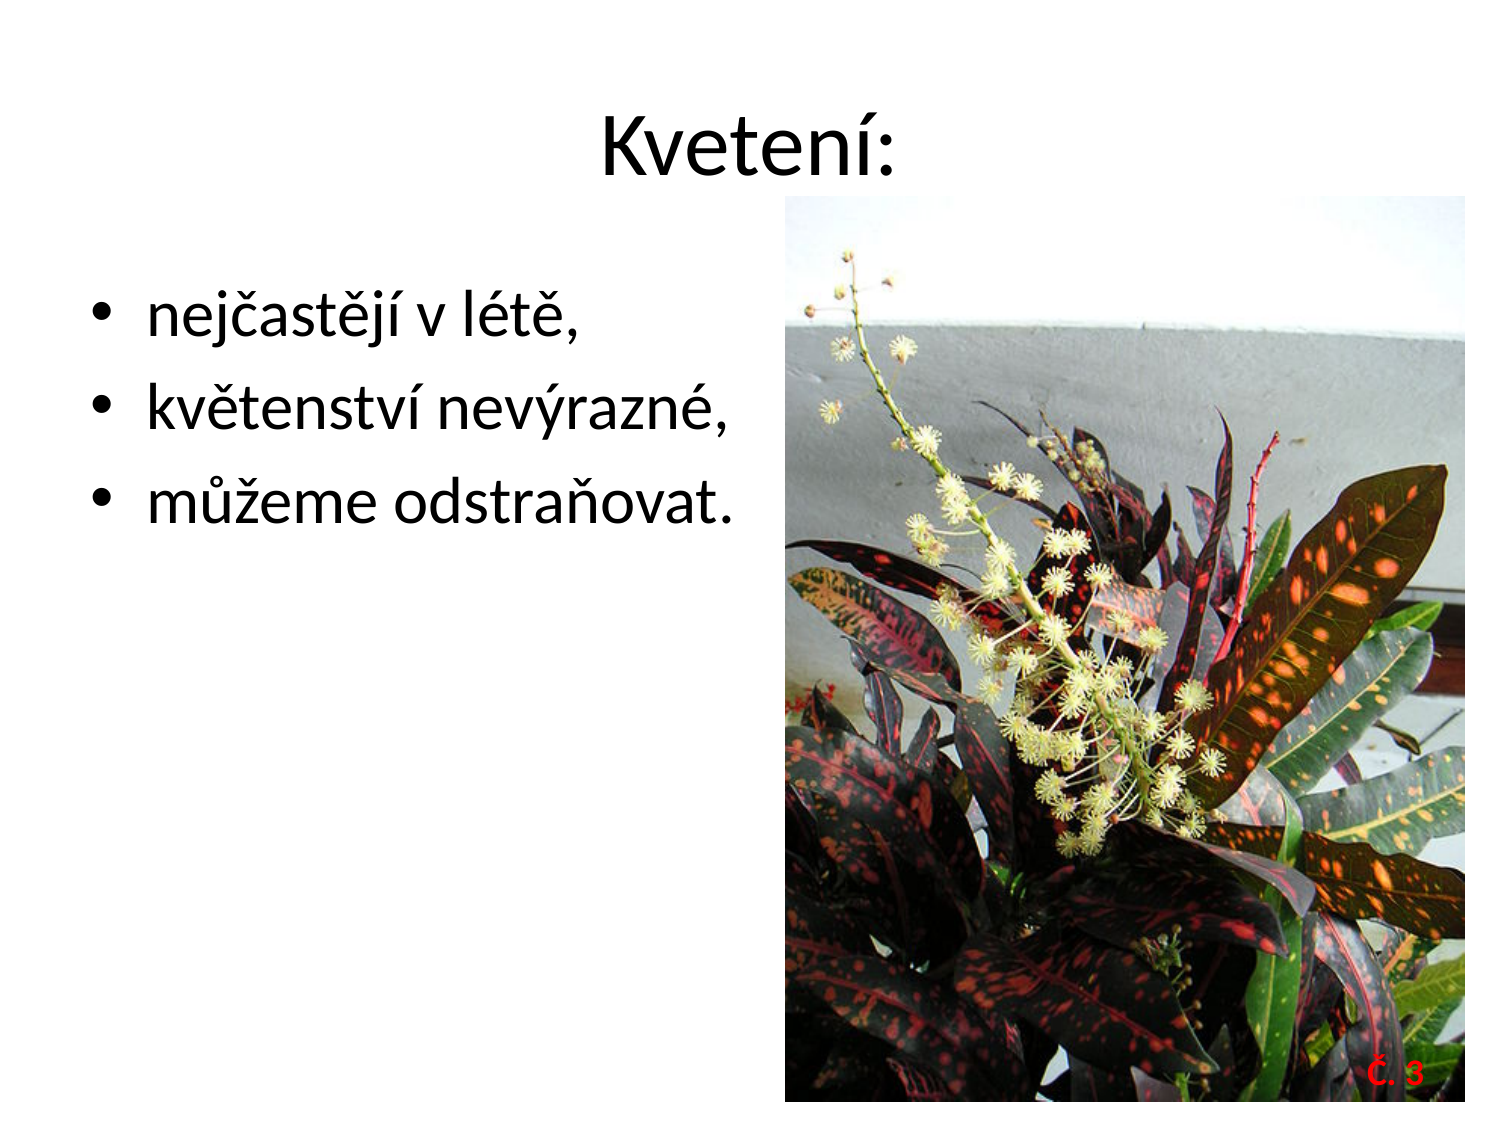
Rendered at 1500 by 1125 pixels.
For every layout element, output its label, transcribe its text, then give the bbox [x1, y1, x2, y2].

title Kvetení: [75, 45, 1425, 233]
picture [785, 195, 1465, 1102]
list nejčastějí v létě, květenství nevýrazné, můžeme odstraňovat. [75, 262, 780, 1005]
